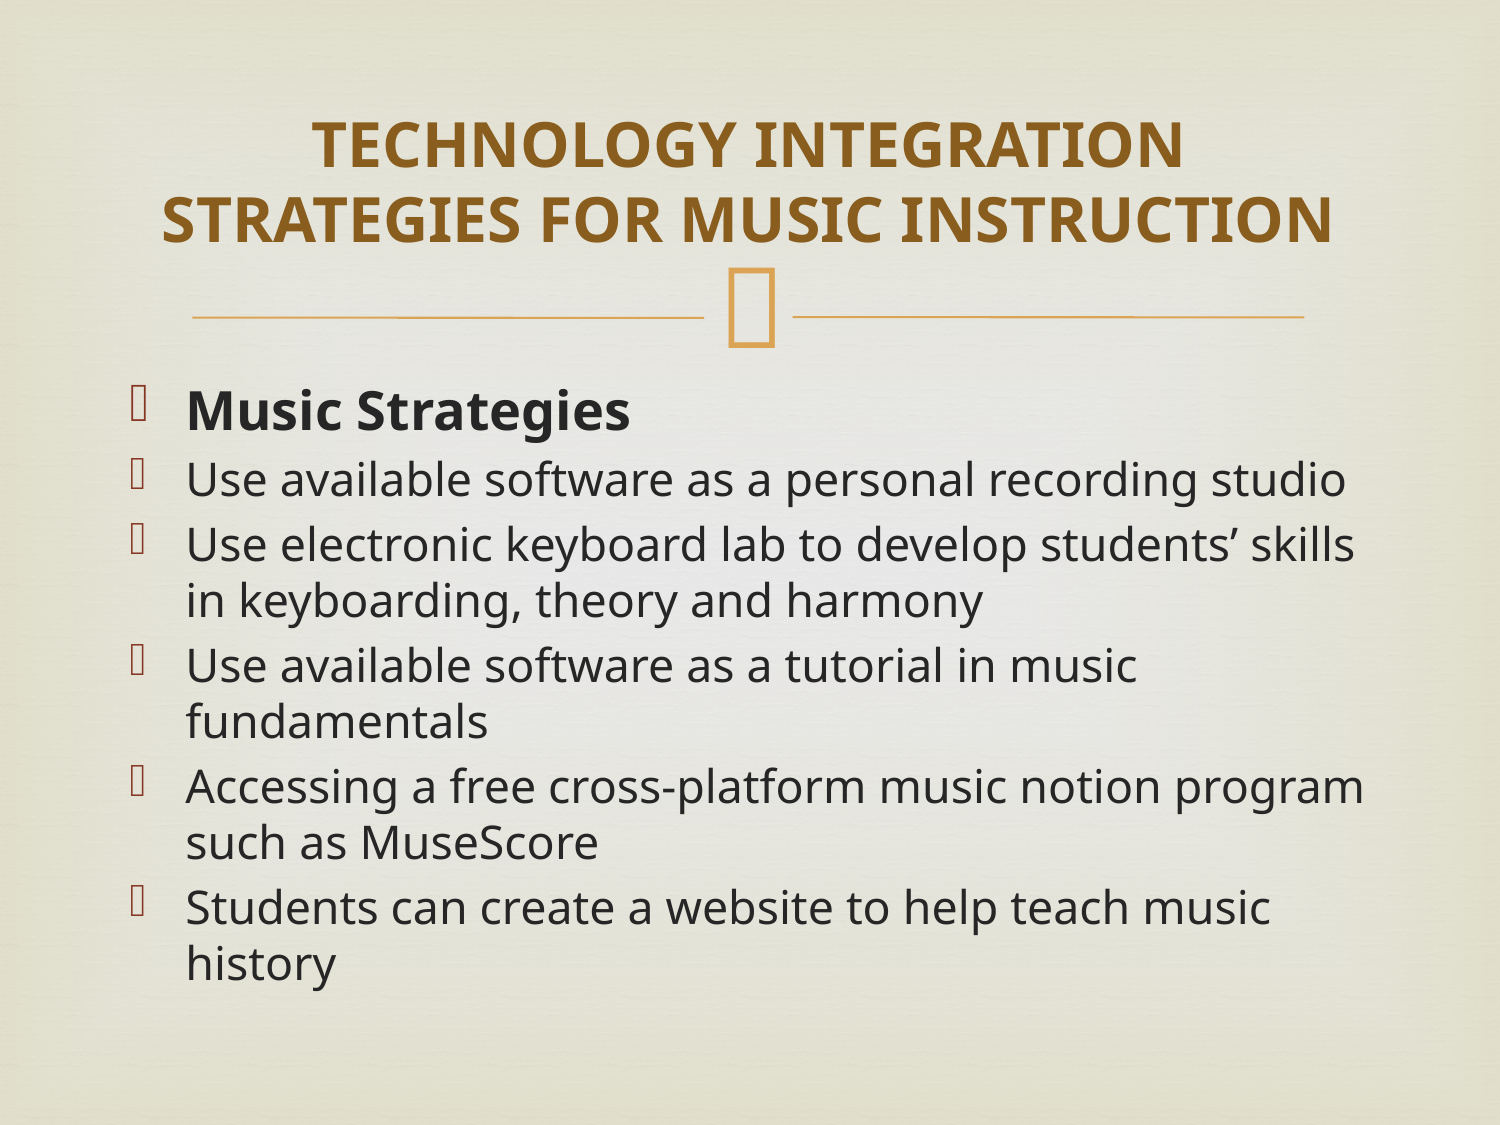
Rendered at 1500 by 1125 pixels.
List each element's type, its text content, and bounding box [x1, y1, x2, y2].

title TECHNOLOGY INTEGRATION STRATEGIES FOR MUSIC INSTRUCTION [112, 93, 1386, 267]
list Music Strategies Use available software as a personal recording studio Use electronic keyboard lab to develop students’ skills in keyboarding, theory and harmony Use available software as a tutorial in music fundamentals Accessing a free cross-platform music notion program such as MuseScore Students can create a website to help teach music history [114, 368, 1386, 1005]
